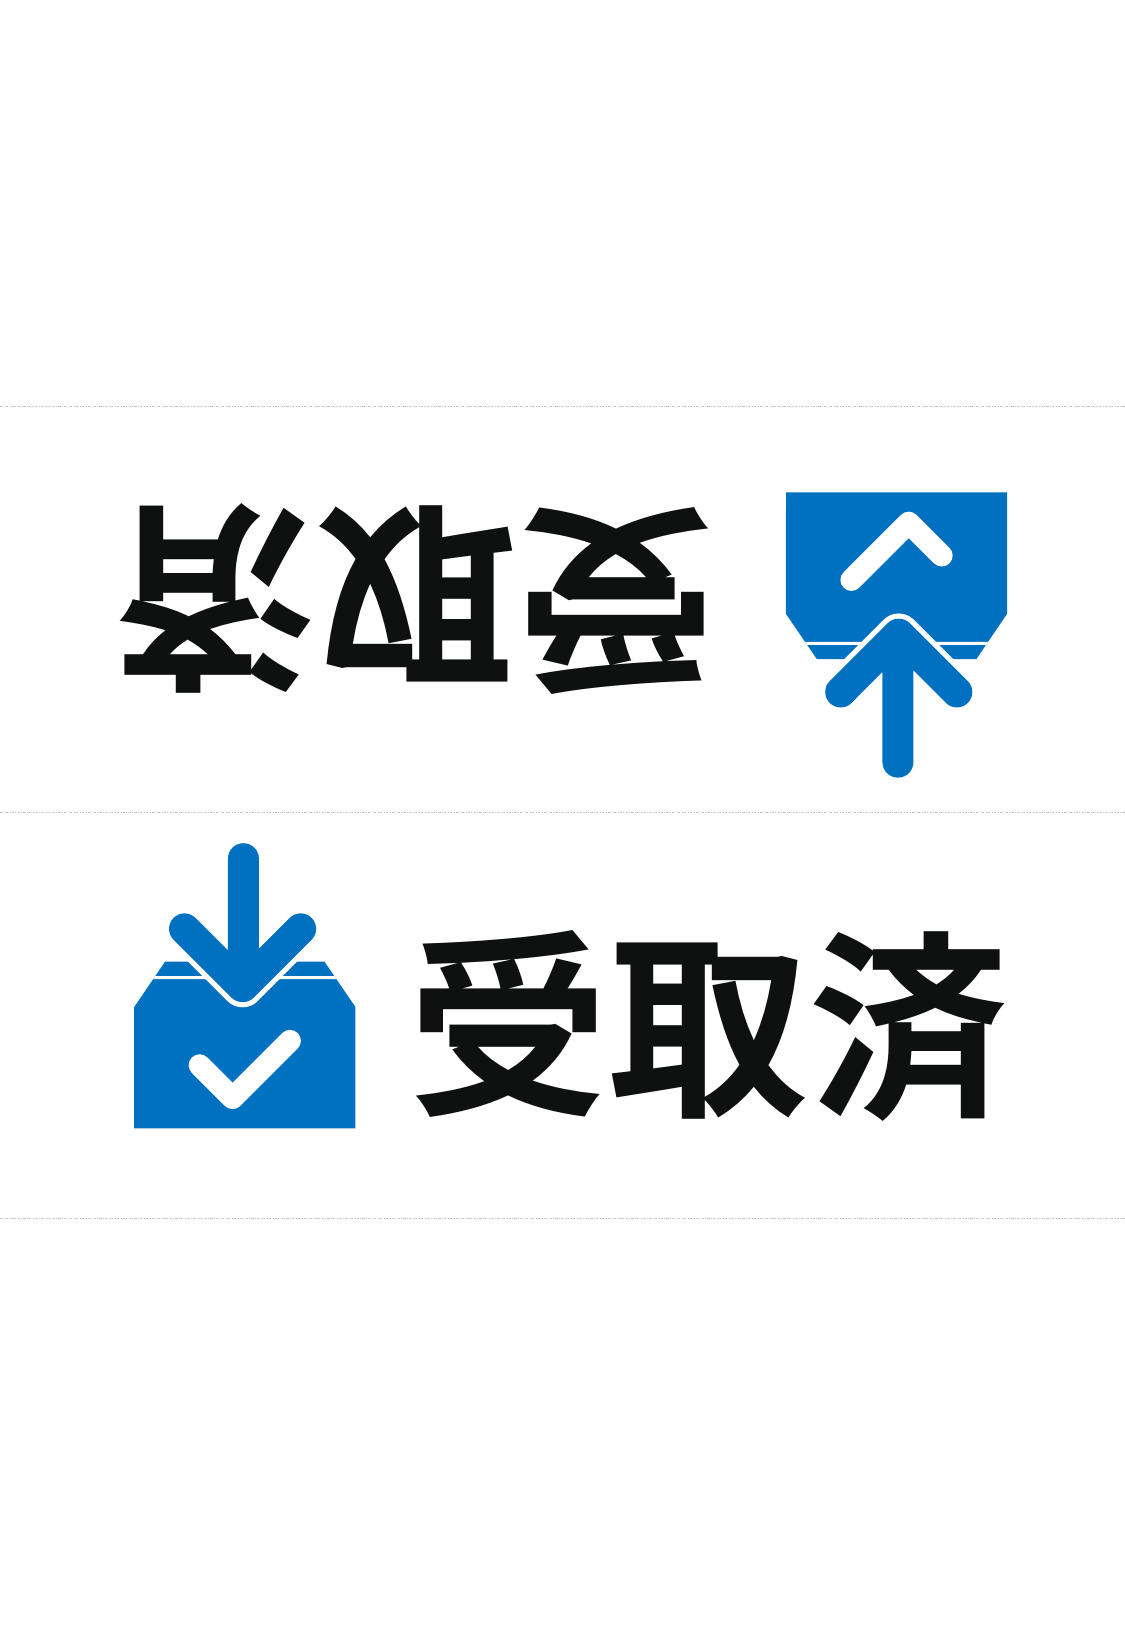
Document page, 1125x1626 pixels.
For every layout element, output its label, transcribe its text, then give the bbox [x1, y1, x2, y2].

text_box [134, 843, 356, 1129]
text_box 受取済 [393, 894, 1024, 1149]
text_box 受取済 [101, 476, 732, 731]
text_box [785, 492, 1008, 778]
